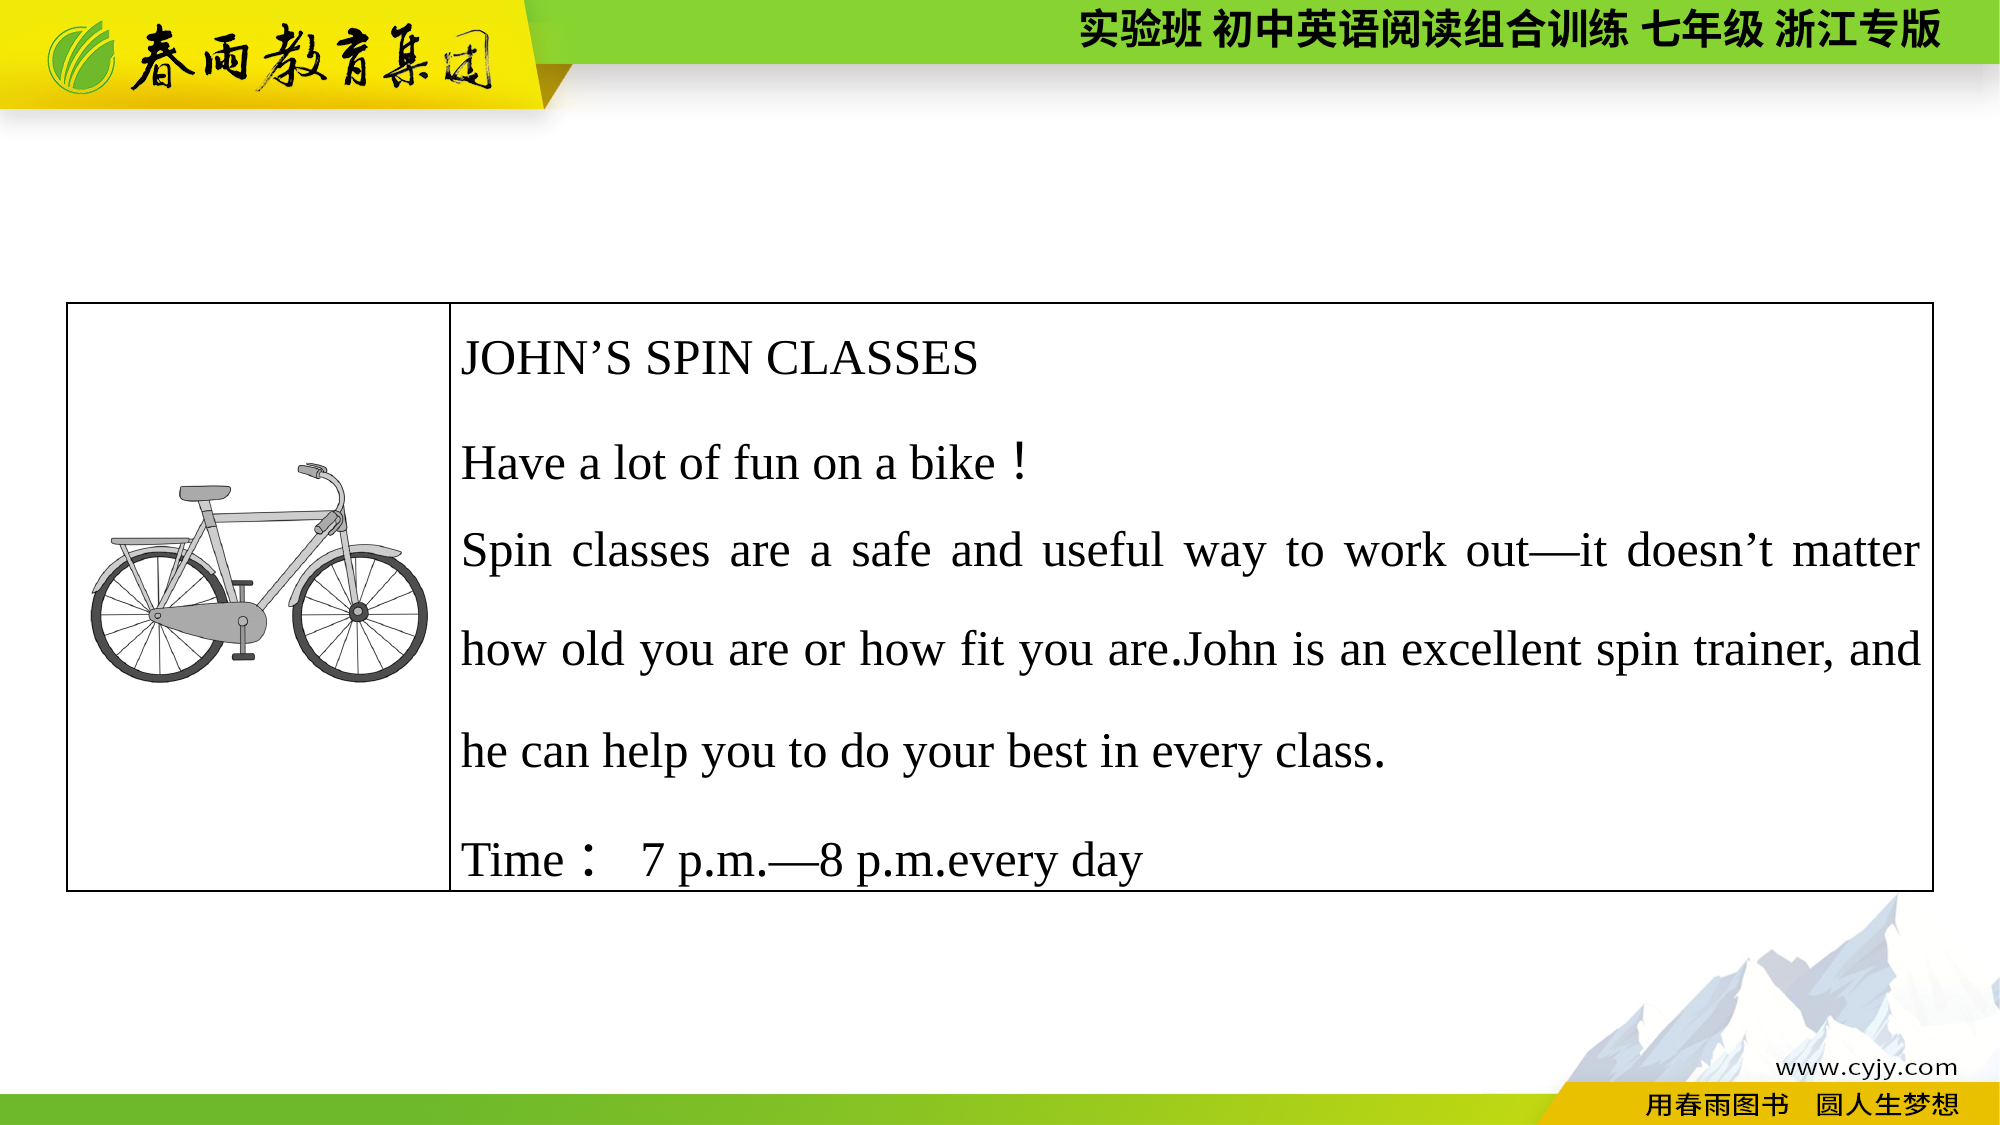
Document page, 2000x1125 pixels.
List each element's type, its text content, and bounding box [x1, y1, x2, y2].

table_header [68, 304, 449, 890]
table_header JOHN’S SPIN CLASSES Have a lot of fun on a bike！ Spin classes are a safe and useful way to work out—it doesn’t matter how old you are or how fit you are.John is an excellent spin trainer, and he can help you to do your best in every class. Time：7 p.m.—8 p.m.every day [451, 304, 1932, 890]
picture [0, 0, 2000, 1125]
